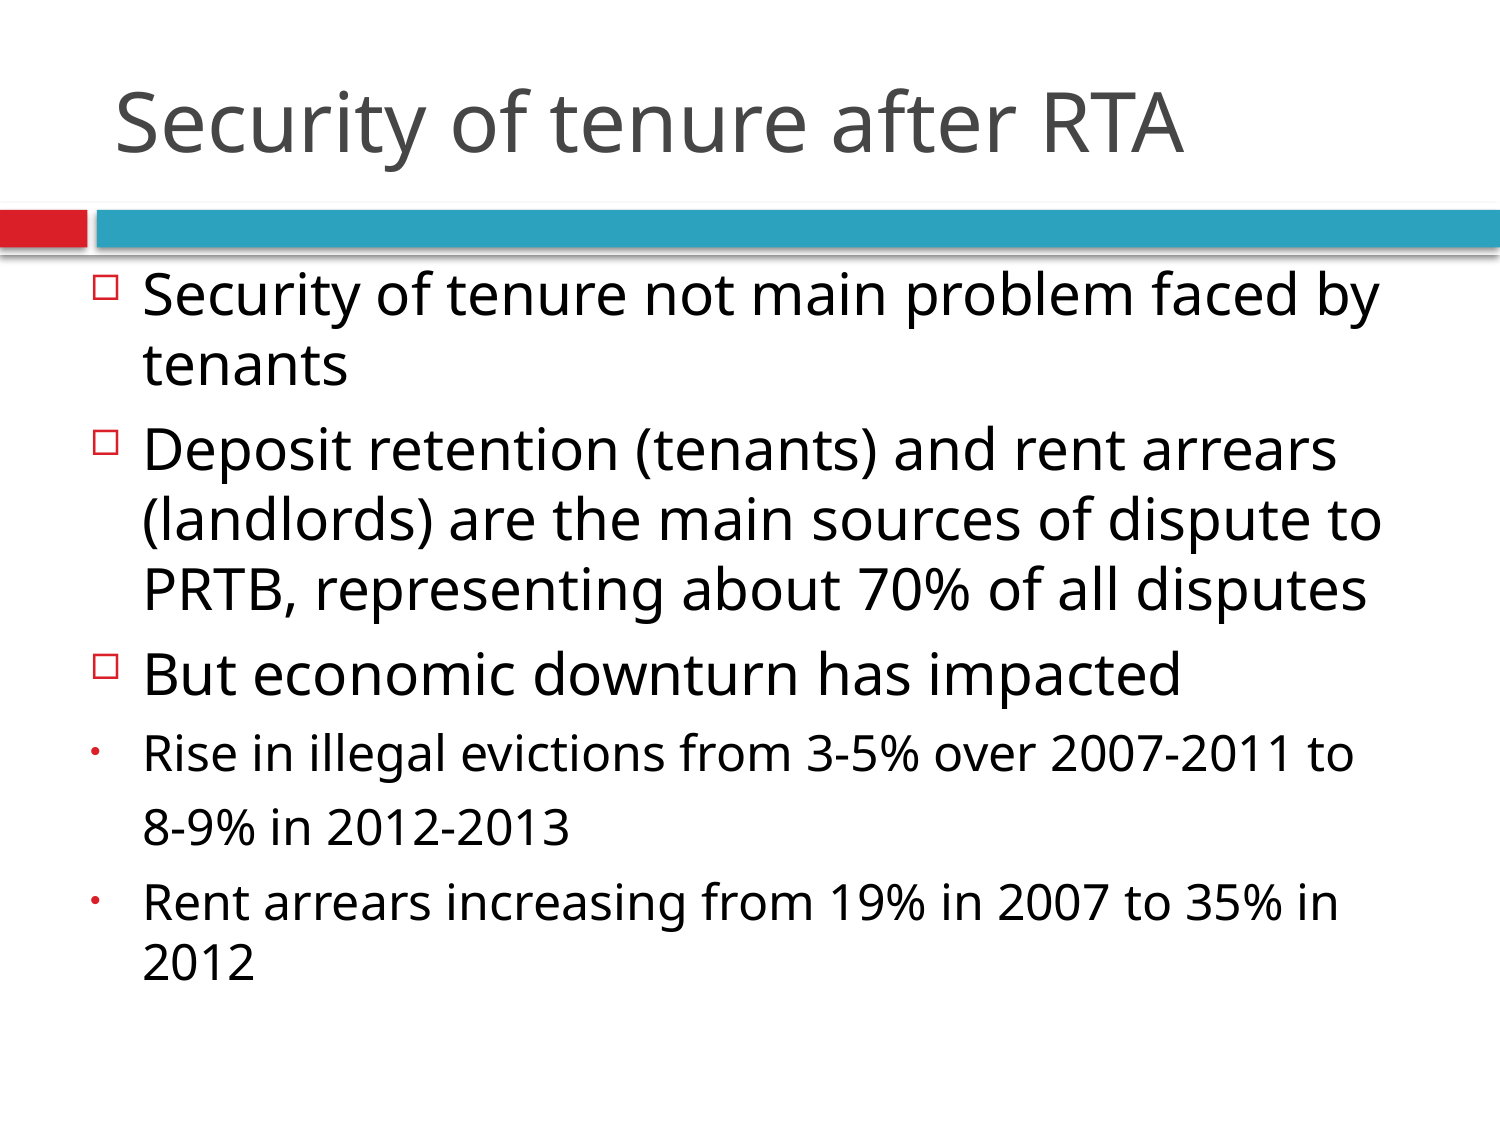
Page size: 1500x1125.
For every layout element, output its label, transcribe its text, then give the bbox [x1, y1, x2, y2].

title Security of tenure after RTA [99, 37, 1438, 201]
list Security of tenure not main problem faced by tenants Deposit retention (tenants) and rent arrears (landlords) are the main sources of dispute to PRTB, representing about 70% of all disputes But economic downturn has impacted Rise in illegal evictions from 3-5% over 2007-2011 to 8-9% in 2012-2013 Rent arrears increasing from 19% in 2007 to 35% in 2012 [74, 249, 1426, 981]
